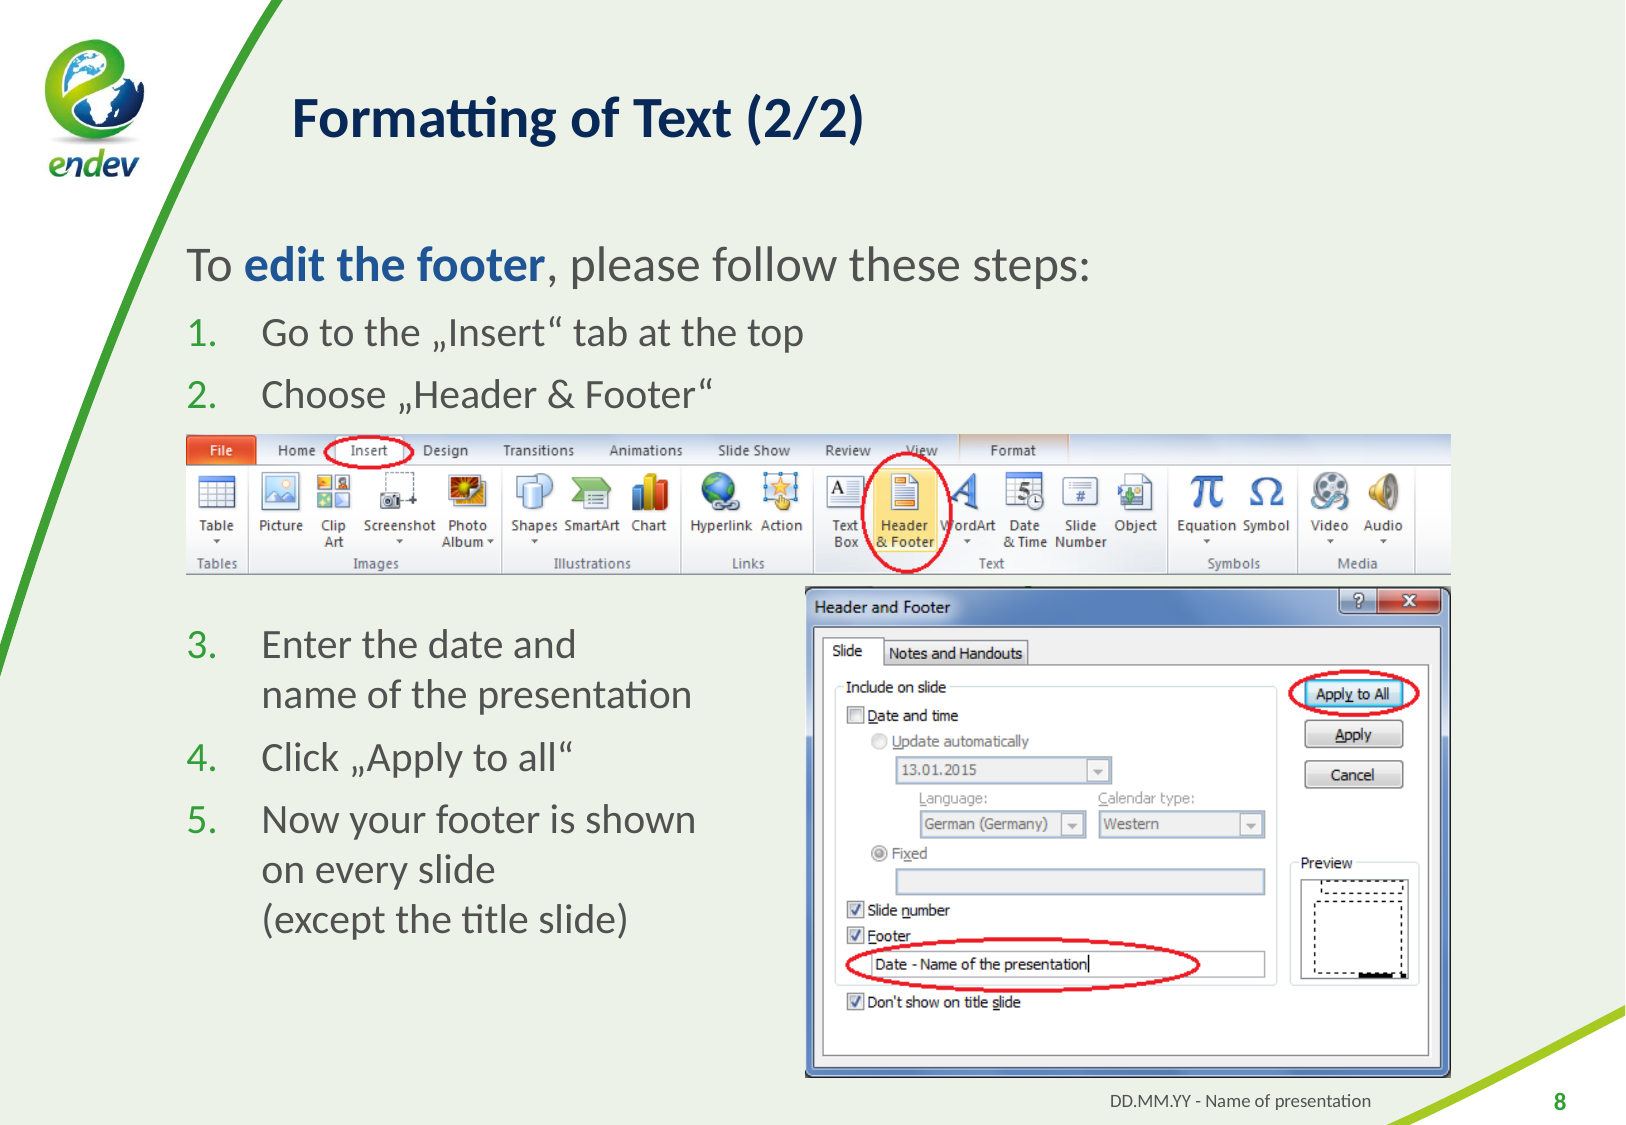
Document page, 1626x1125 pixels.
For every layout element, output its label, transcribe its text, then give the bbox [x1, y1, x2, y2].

picture [186, 434, 1451, 575]
list To edit the footer, please follow these steps: Go to the „Insert“ tab at the top Choose „Header & Footer“ Enter the date and name of the presentation Click „Apply to all“ Now your footer is shown on every slide (except the title slide) [186, 231, 1545, 1075]
footer DD.MM.YY - Name of presentation [871, 1087, 1387, 1125]
picture [805, 585, 1451, 1079]
picture [32, 39, 157, 177]
slide_number 8 [1516, 1074, 1604, 1125]
title Formatting of Text (2/2) [292, 7, 1557, 158]
